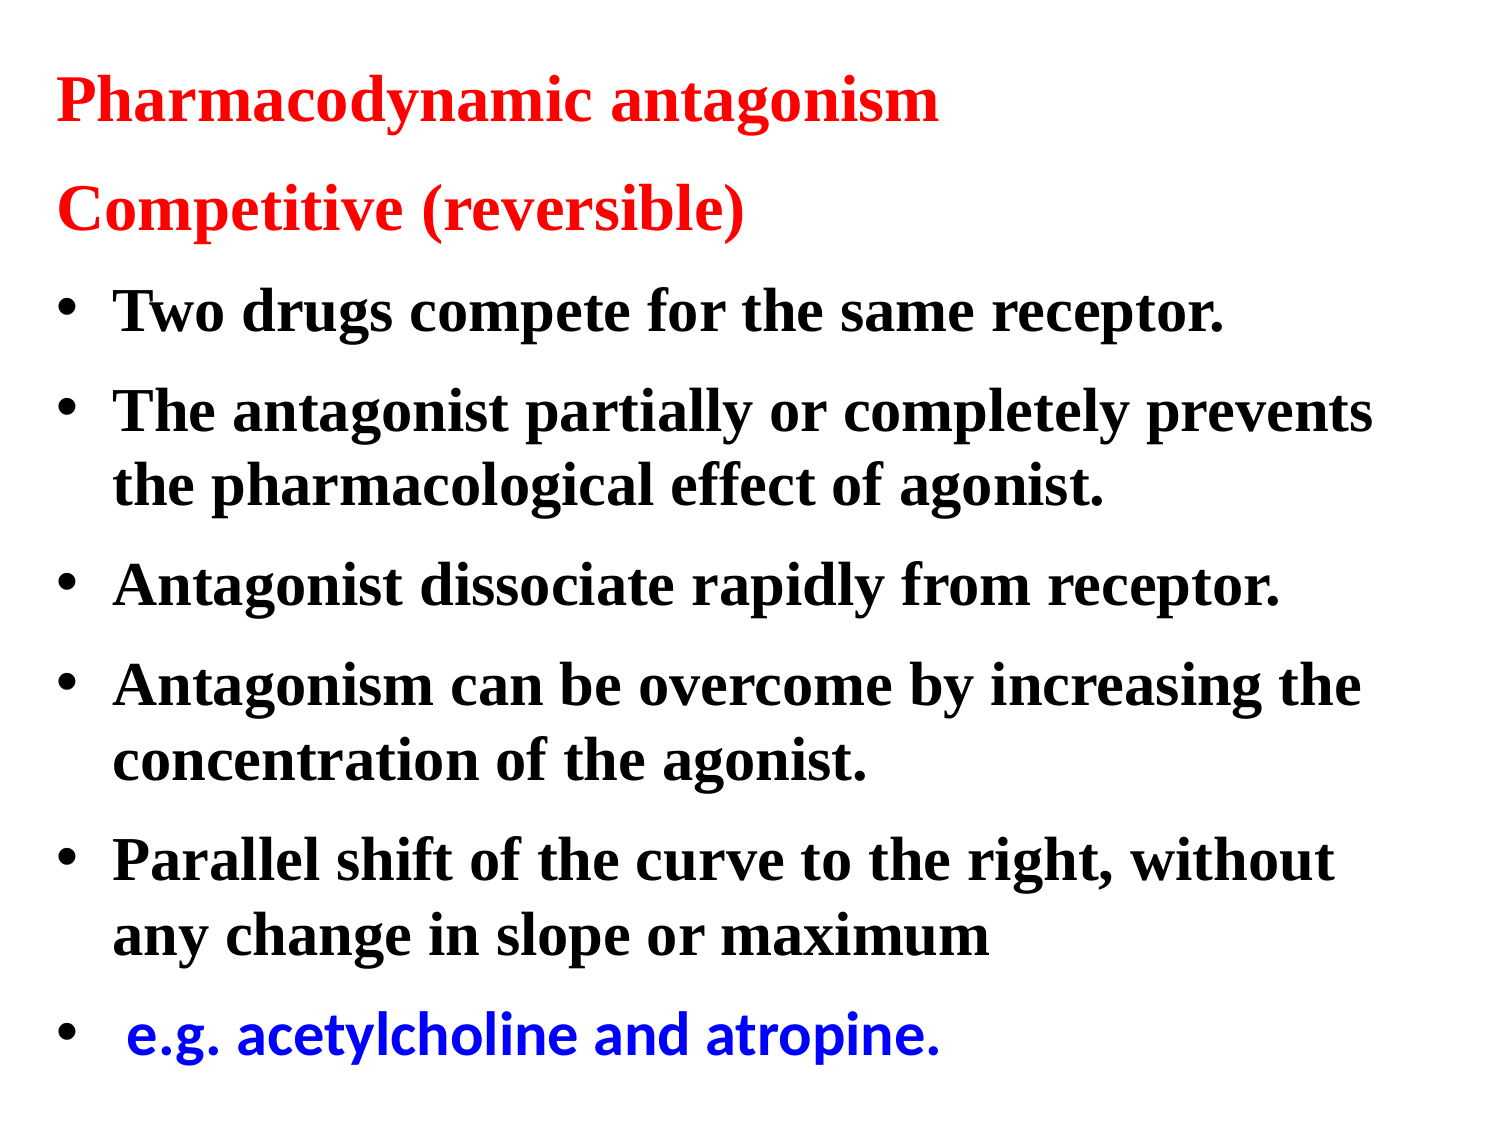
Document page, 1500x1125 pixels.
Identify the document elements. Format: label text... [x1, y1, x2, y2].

list Pharmacodynamic antagonism Competitive (reversible) Two drugs compete for the same receptor. The antagonist partially or completely prevents the pharmacological effect of agonist. Antagonist dissociate rapidly from receptor. Antagonism can be overcome by increasing the concentration of the agonist. Parallel shift of the curve to the right, without any change in slope or maximum e.g. acetylcholine and atropine. [41, 30, 1460, 1107]
